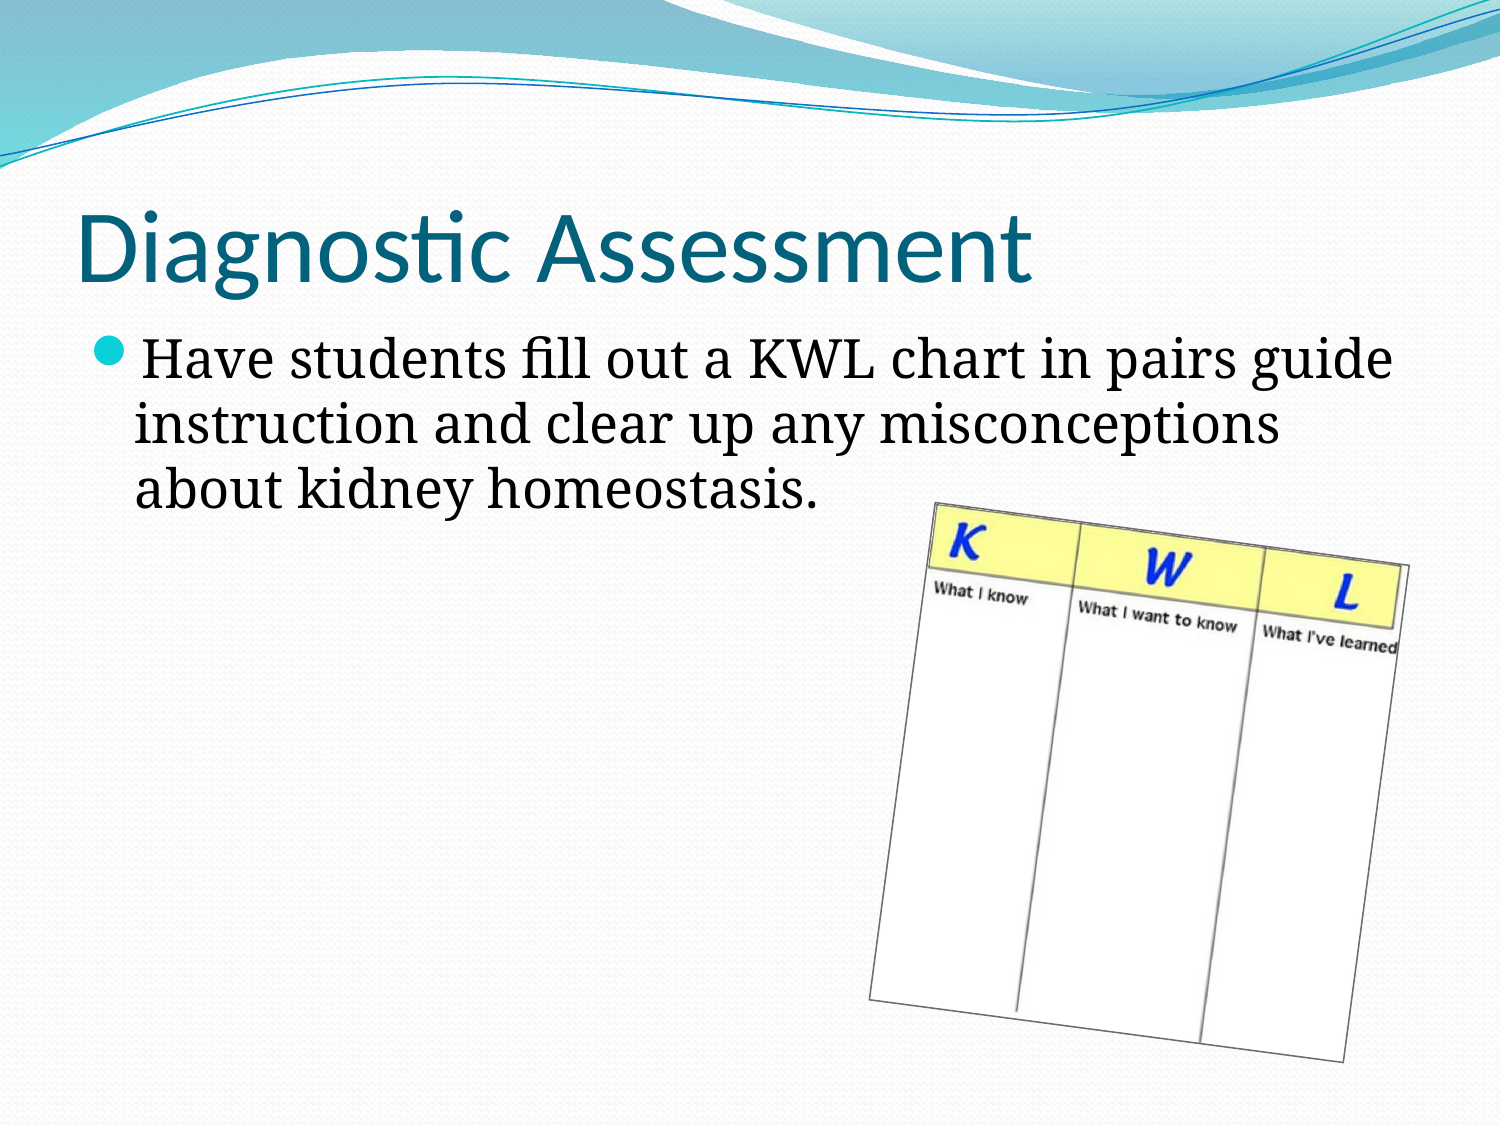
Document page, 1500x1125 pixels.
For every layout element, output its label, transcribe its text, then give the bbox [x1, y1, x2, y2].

picture [872, 827, 895, 1002]
list Have students fill out a KWL chart in pairs guide instruction and clear up any misconceptions about kidney homeostasis. [75, 317, 1425, 1038]
title Diagnostic Assessment [75, 115, 1425, 303]
picture [1210, 1043, 1345, 1061]
picture [1382, 564, 1408, 756]
picture [900, 505, 1378, 1033]
